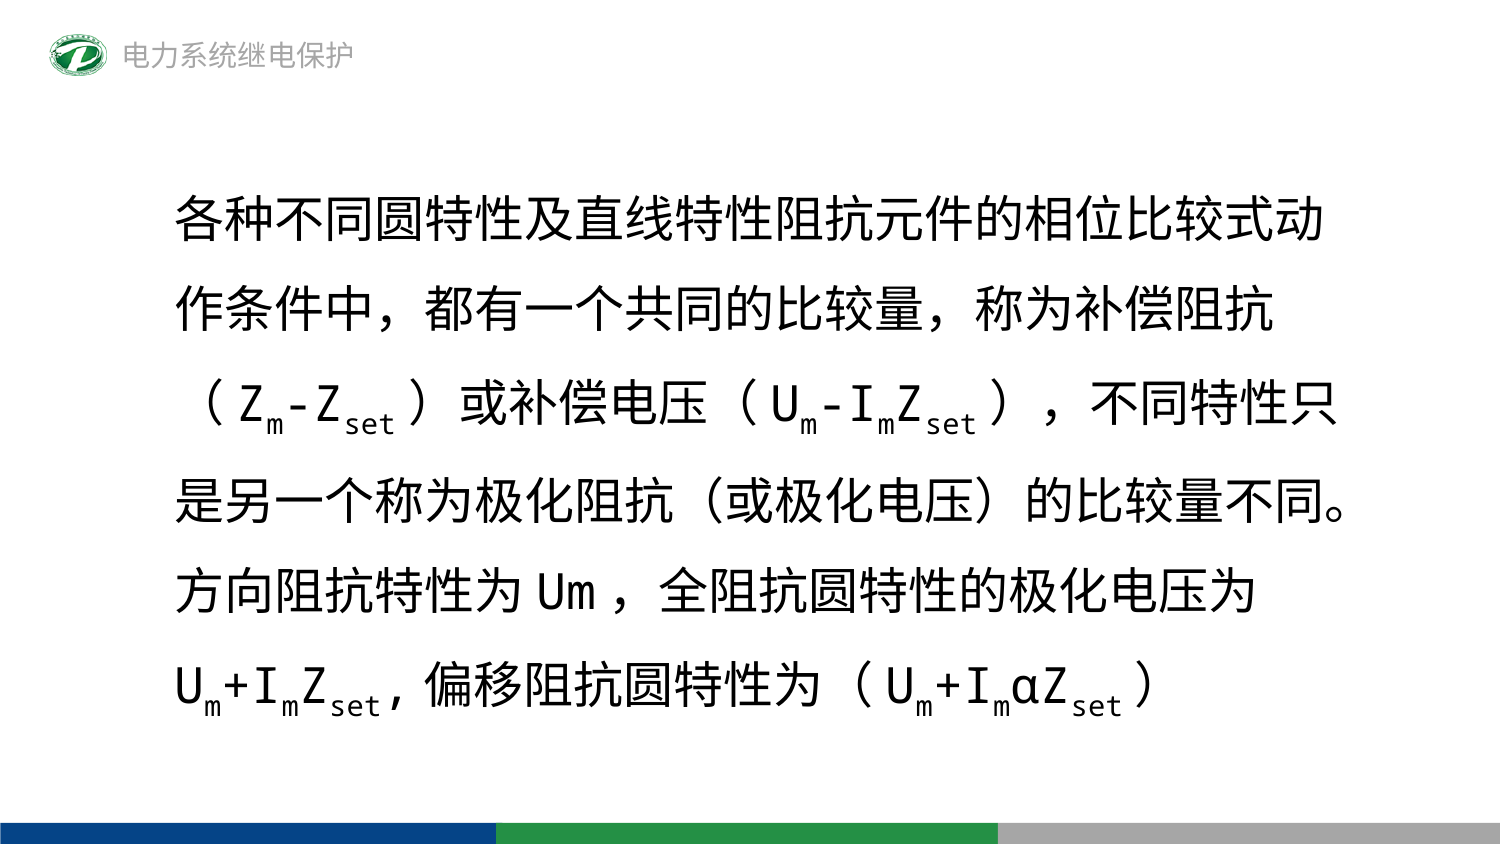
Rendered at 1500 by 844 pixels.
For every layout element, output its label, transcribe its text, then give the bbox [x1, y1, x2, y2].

text_box [996, 821, 1500, 844]
picture [41, 19, 118, 91]
text_box [494, 821, 996, 844]
text_box [0, 821, 494, 844]
text_box 各种不同圆特性及直线特性阻抗元件的相位比较式动作条件中，都有一个共同的比较量，称为补偿阻抗（Zm-Zset）或补偿电压（Um-ImZset），不同特性只是另一个称为极化阻抗（或极化电压）的比较量不同。方向阻抗特性为Um，全阻抗圆特性的极化电压为Um+ImZset,偏移阻抗圆特性为（Um+ImαZset） [159, 150, 1383, 730]
text_box 电力系统继电保护 [122, 29, 370, 80]
